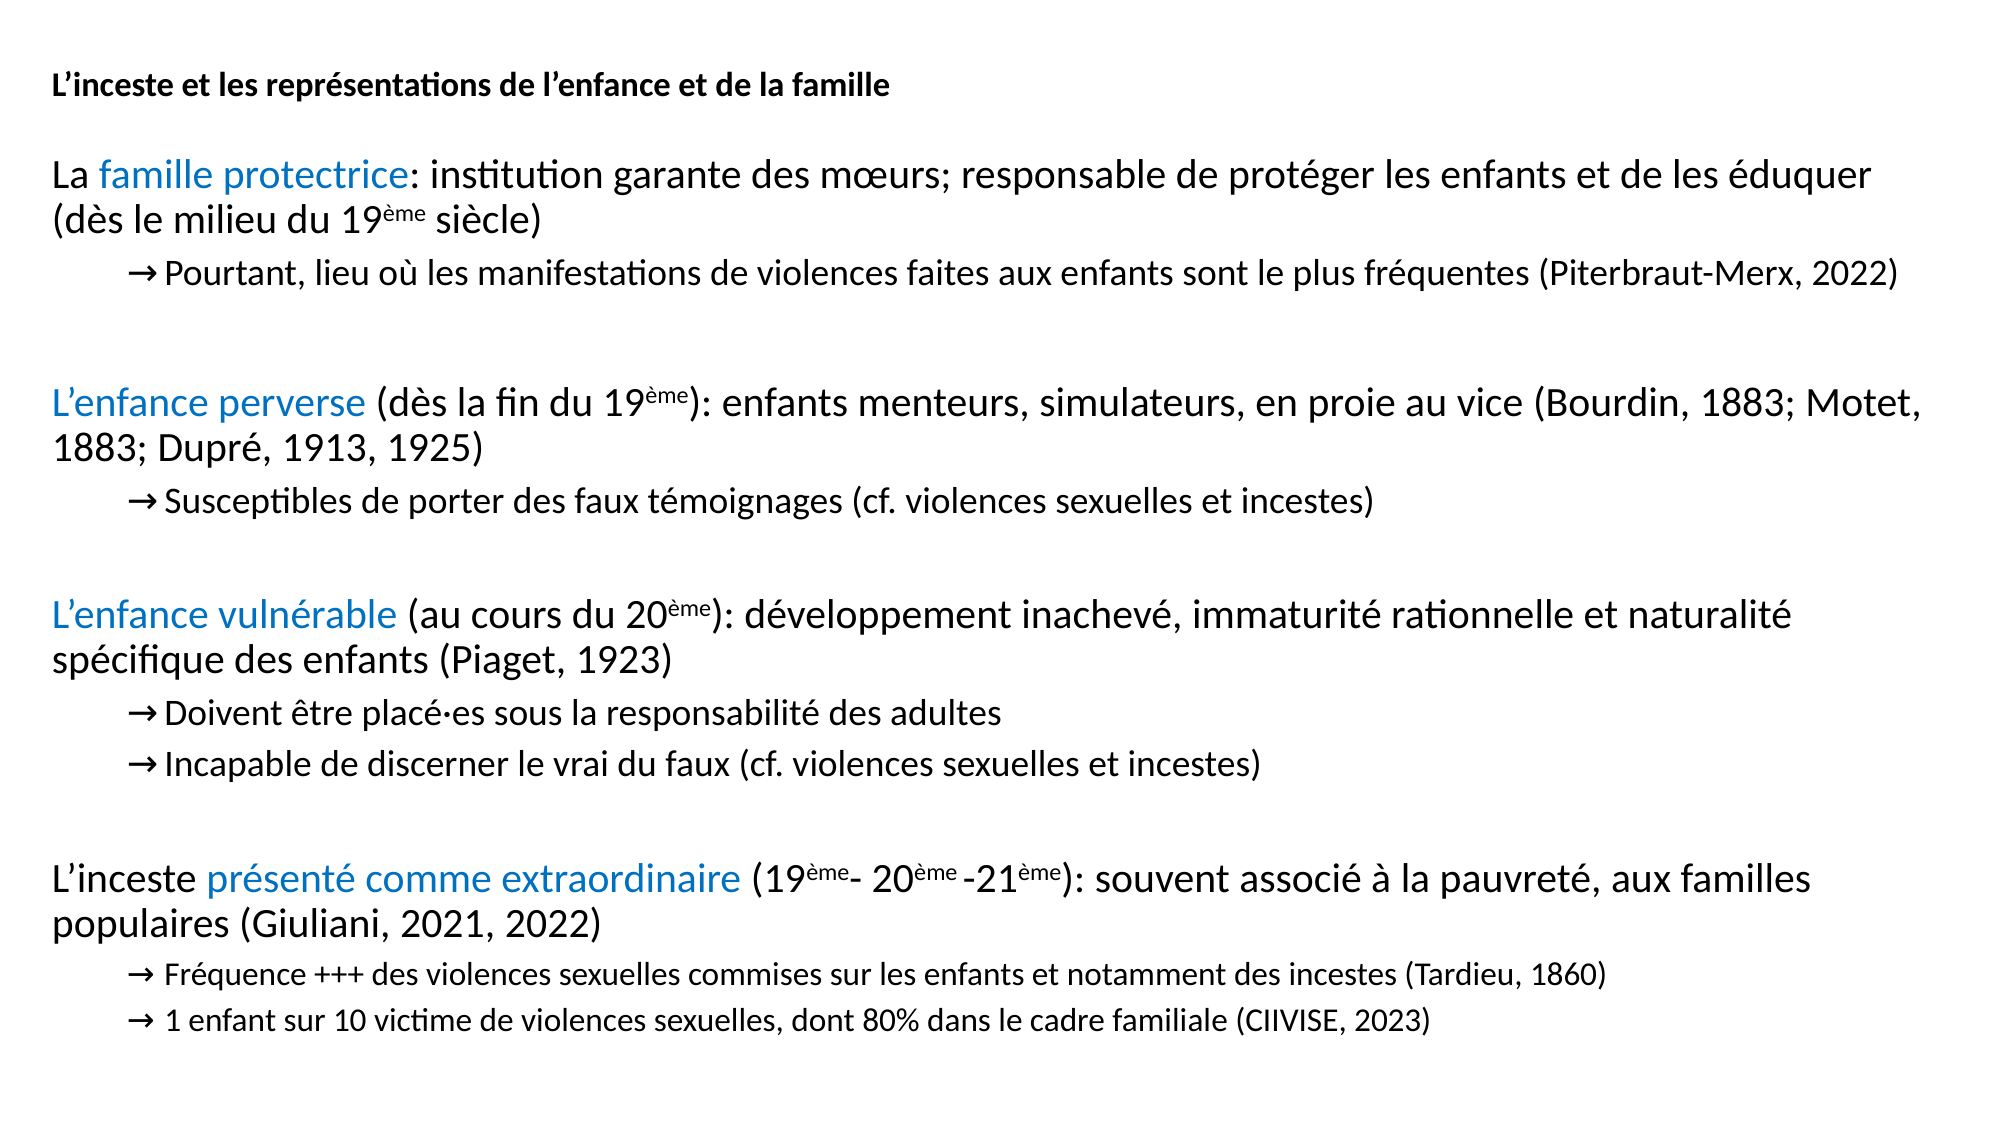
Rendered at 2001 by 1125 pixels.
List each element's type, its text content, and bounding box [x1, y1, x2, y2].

title L’inceste et les représentations de l’enfance et de la famille [36, 17, 1977, 163]
list La famille protectrice: institution garante des mœurs; responsable de protéger les enfants et de les éduquer (dès le milieu du 19ème siècle) Pourtant, lieu où les manifestations de violences faites aux enfants sont le plus fréquentes (Piterbraut-Merx, 2022) L’enfance perverse (dès la fin du 19ème): enfants menteurs, simulateurs, en proie au vice (Bourdin, 1883; Motet, 1883; Dupré, 1913, 1925) Susceptibles de porter des faux témoignages (cf. violences sexuelles et incestes) L’enfance vulnérable (au cours du 20ème): développement inachevé, immaturité rationnelle et naturalité spécifique des enfants (Piaget, 1923) Doivent être placé·es sous la responsabilité des adultes Incapable de discerner le vrai du faux (cf. violences sexuelles et incestes) L’inceste présenté comme extraordinaire (19ème- 20ème -21ème): souvent associé à la pauvreté, aux familles populaires (Giuliani, 2021, 2022) Fréquence +++ des violences sexuelles commises sur les enfants et notamment des incestes (Tardieu, 1860) 1 enfant sur 10 victime de violences sexuelles, dont 80% dans le cadre familiale (CIIVISE, 2023) [36, 145, 1964, 1108]
